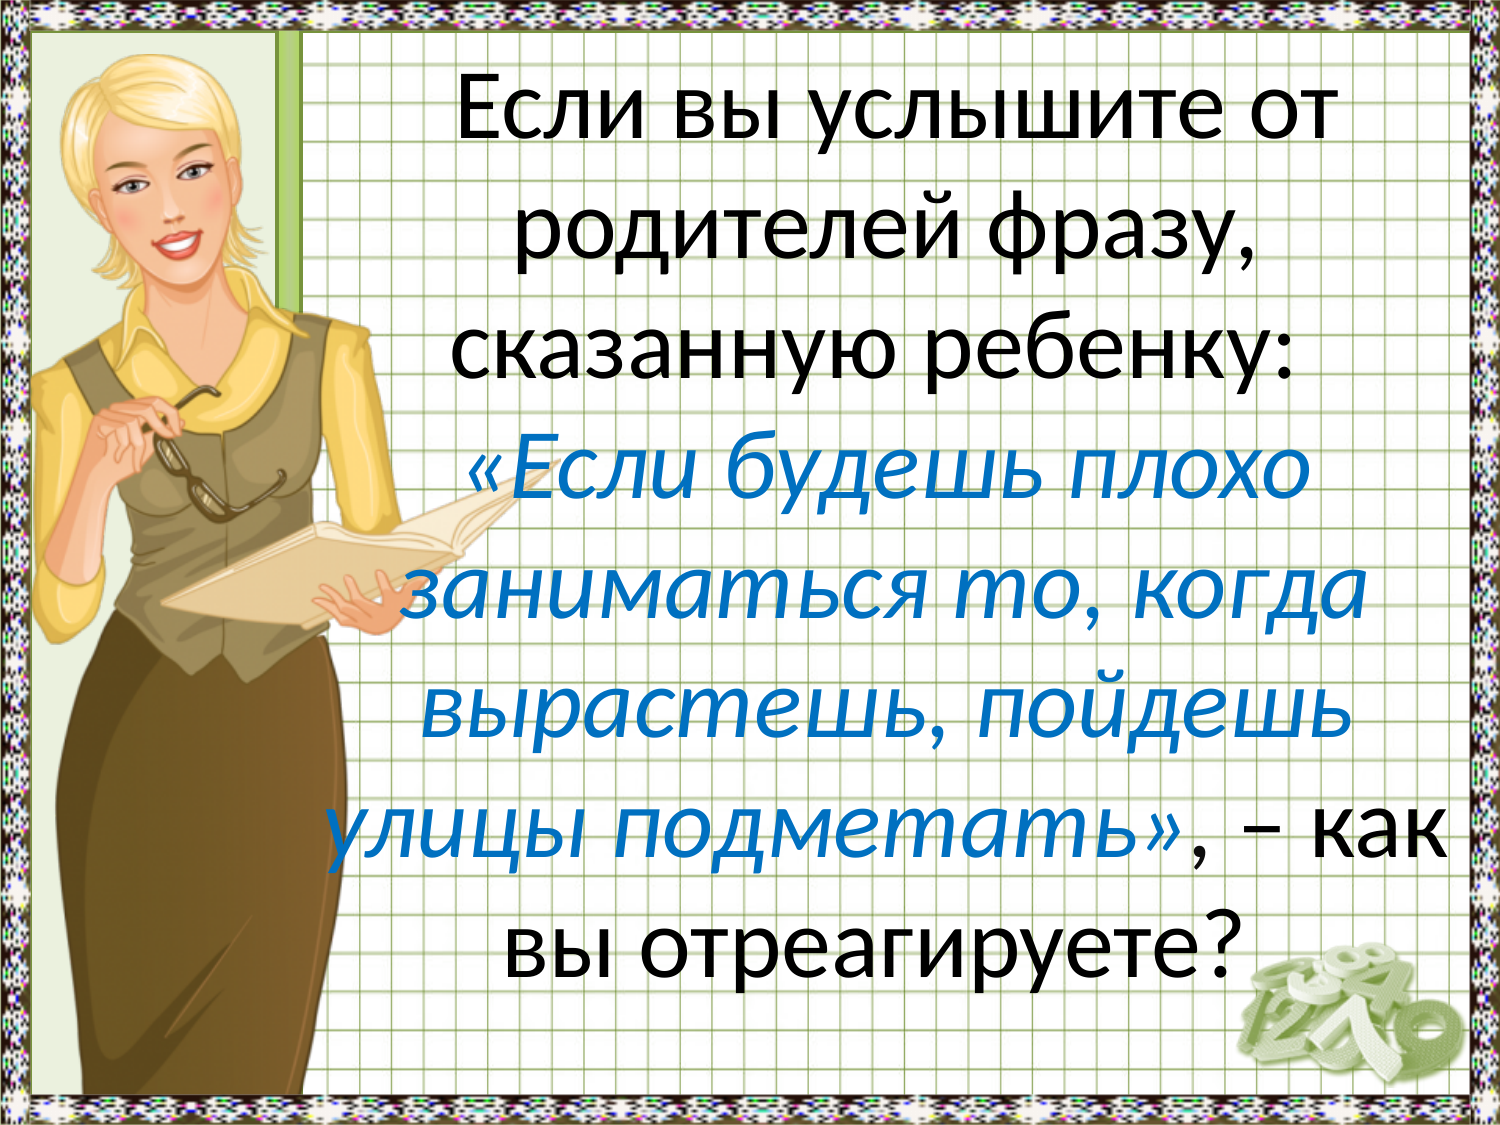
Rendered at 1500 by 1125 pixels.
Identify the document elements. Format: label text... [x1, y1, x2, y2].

title Если вы услышите от родителей фразу, сказанную ребенку: «Если будешь плохо заниматься то, когда вырастешь, пойдешь улицы подметать», – как вы отреагируете? [301, 42, 1469, 1090]
picture [0, 0, 1500, 1125]
